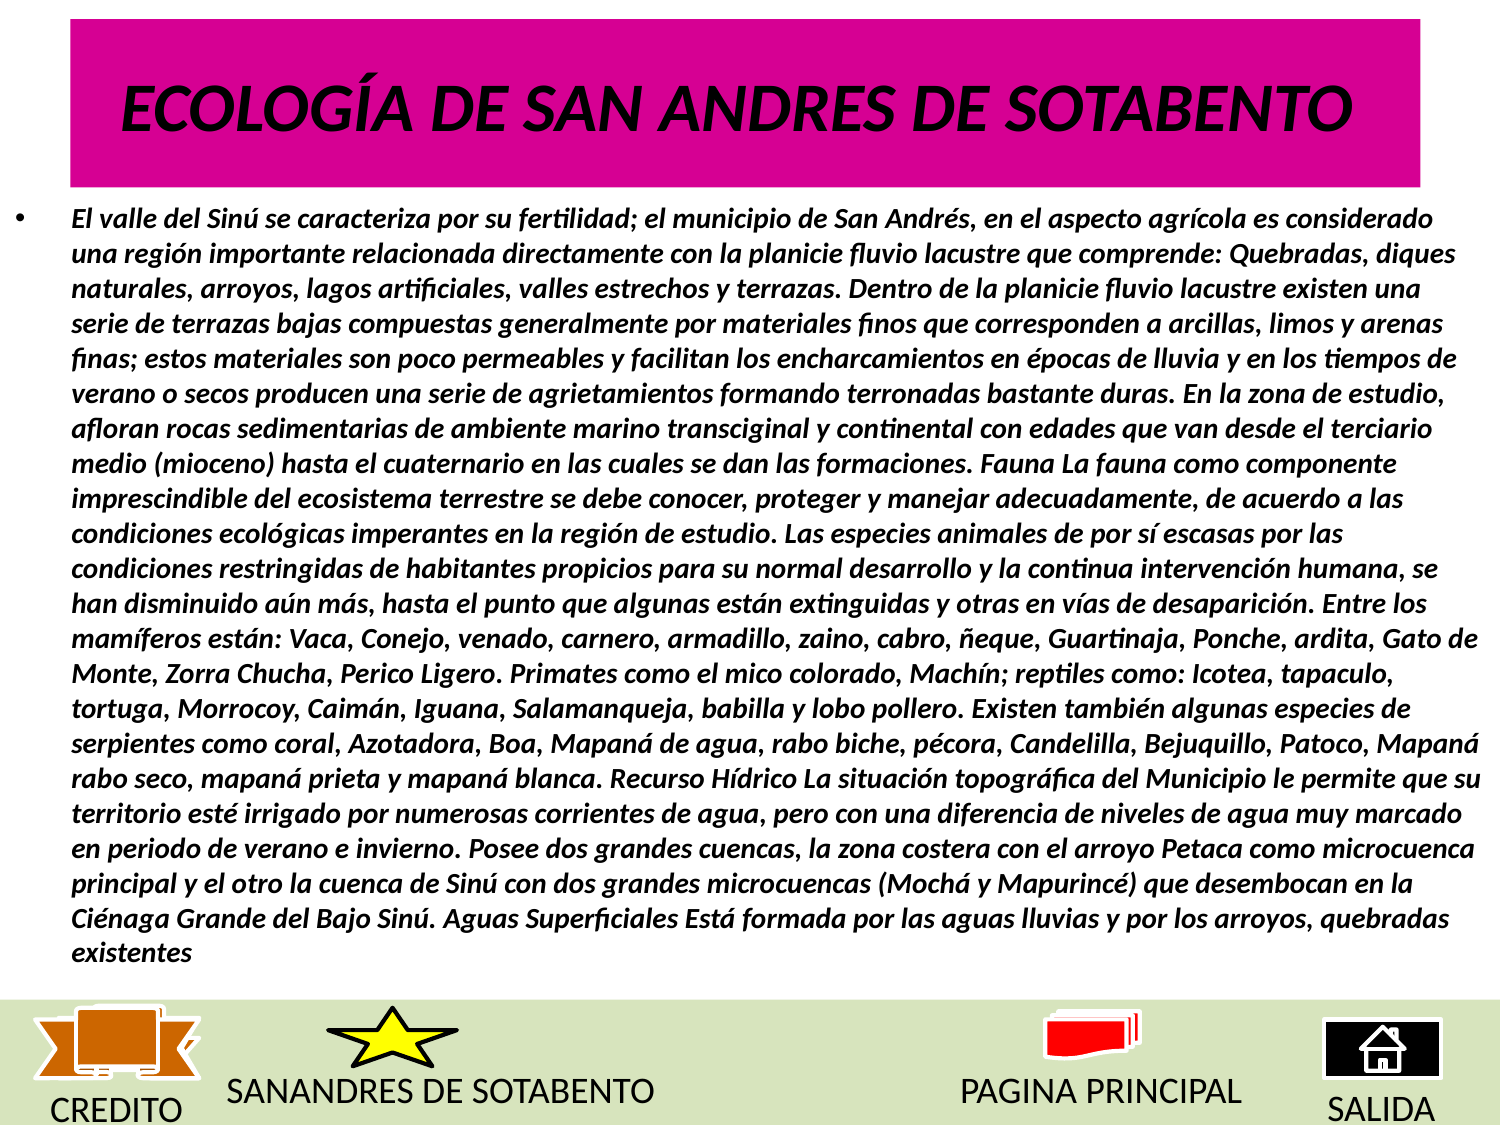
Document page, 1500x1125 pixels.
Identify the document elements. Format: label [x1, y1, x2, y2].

text_box [0, 997, 1500, 1125]
title [70, 19, 1421, 188]
list [0, 192, 1500, 985]
